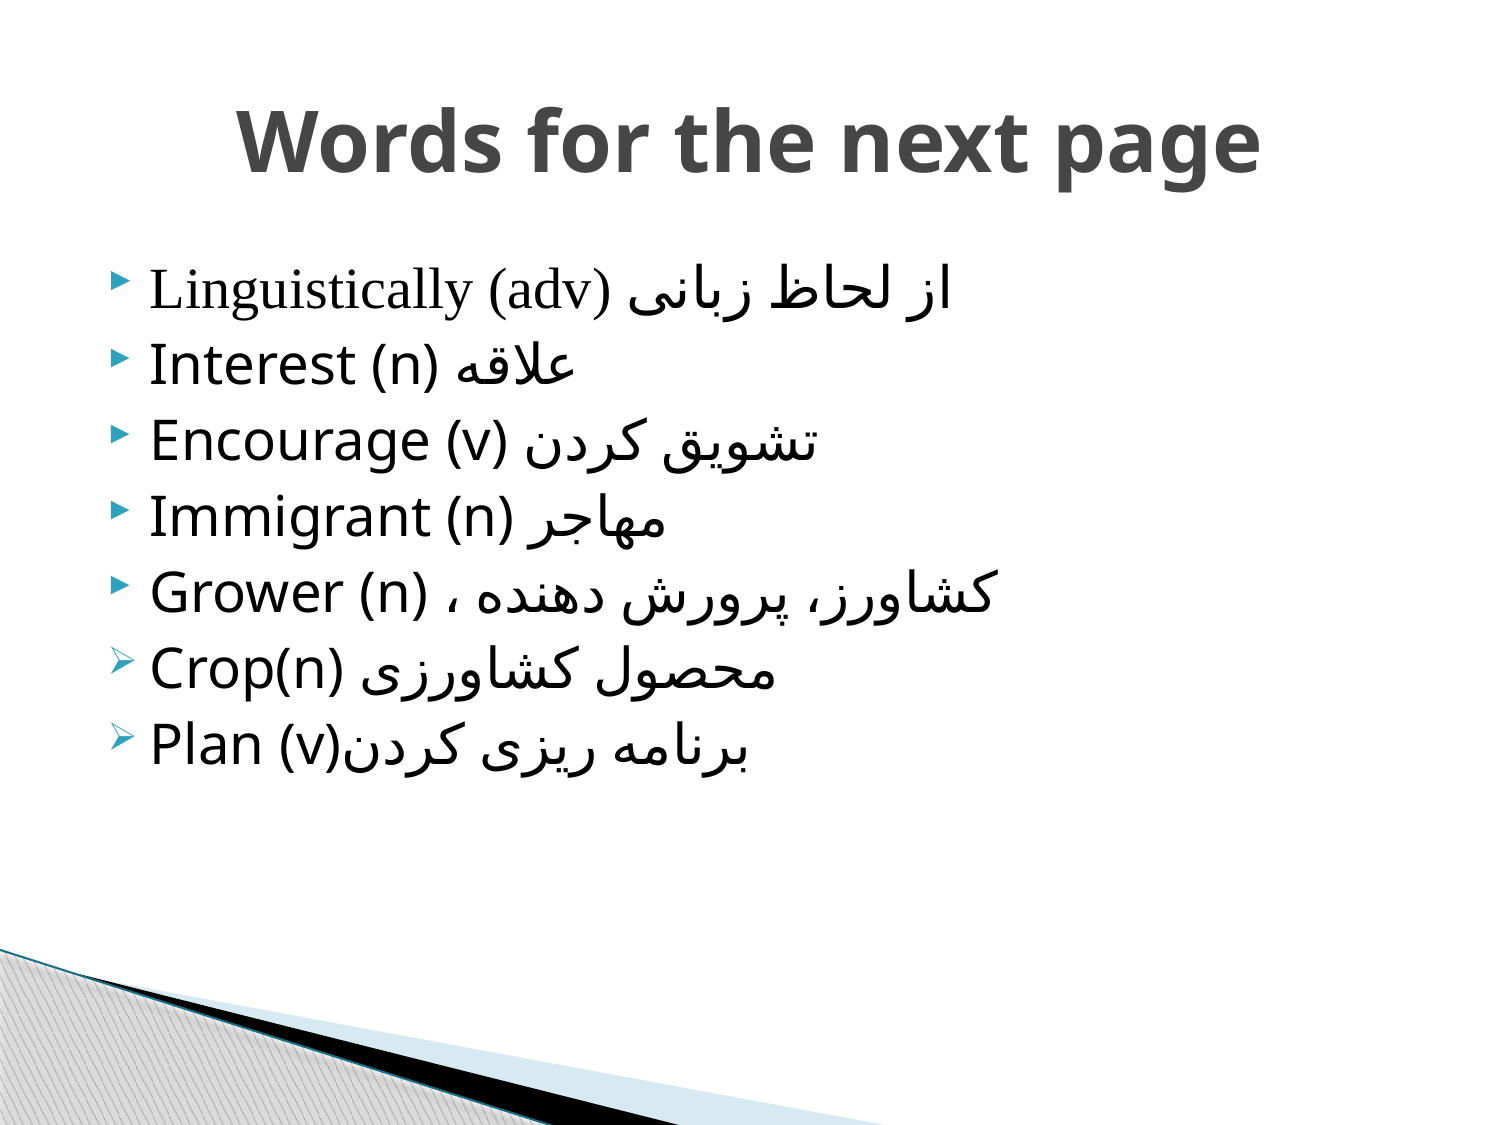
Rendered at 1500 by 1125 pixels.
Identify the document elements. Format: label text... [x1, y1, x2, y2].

title Words for the next page [75, 45, 1425, 233]
list Linguistically (adv) از لحاظ زبانی Interest (n) علاقه Encourage (v) تشویق کردن Immigrant (n) مهاجر Grower (n) ، کشاورز، پرورش دهنده Crop(n) محصول کشاورزی Plan (v)برنامه ریزی کردن [75, 243, 1425, 986]
